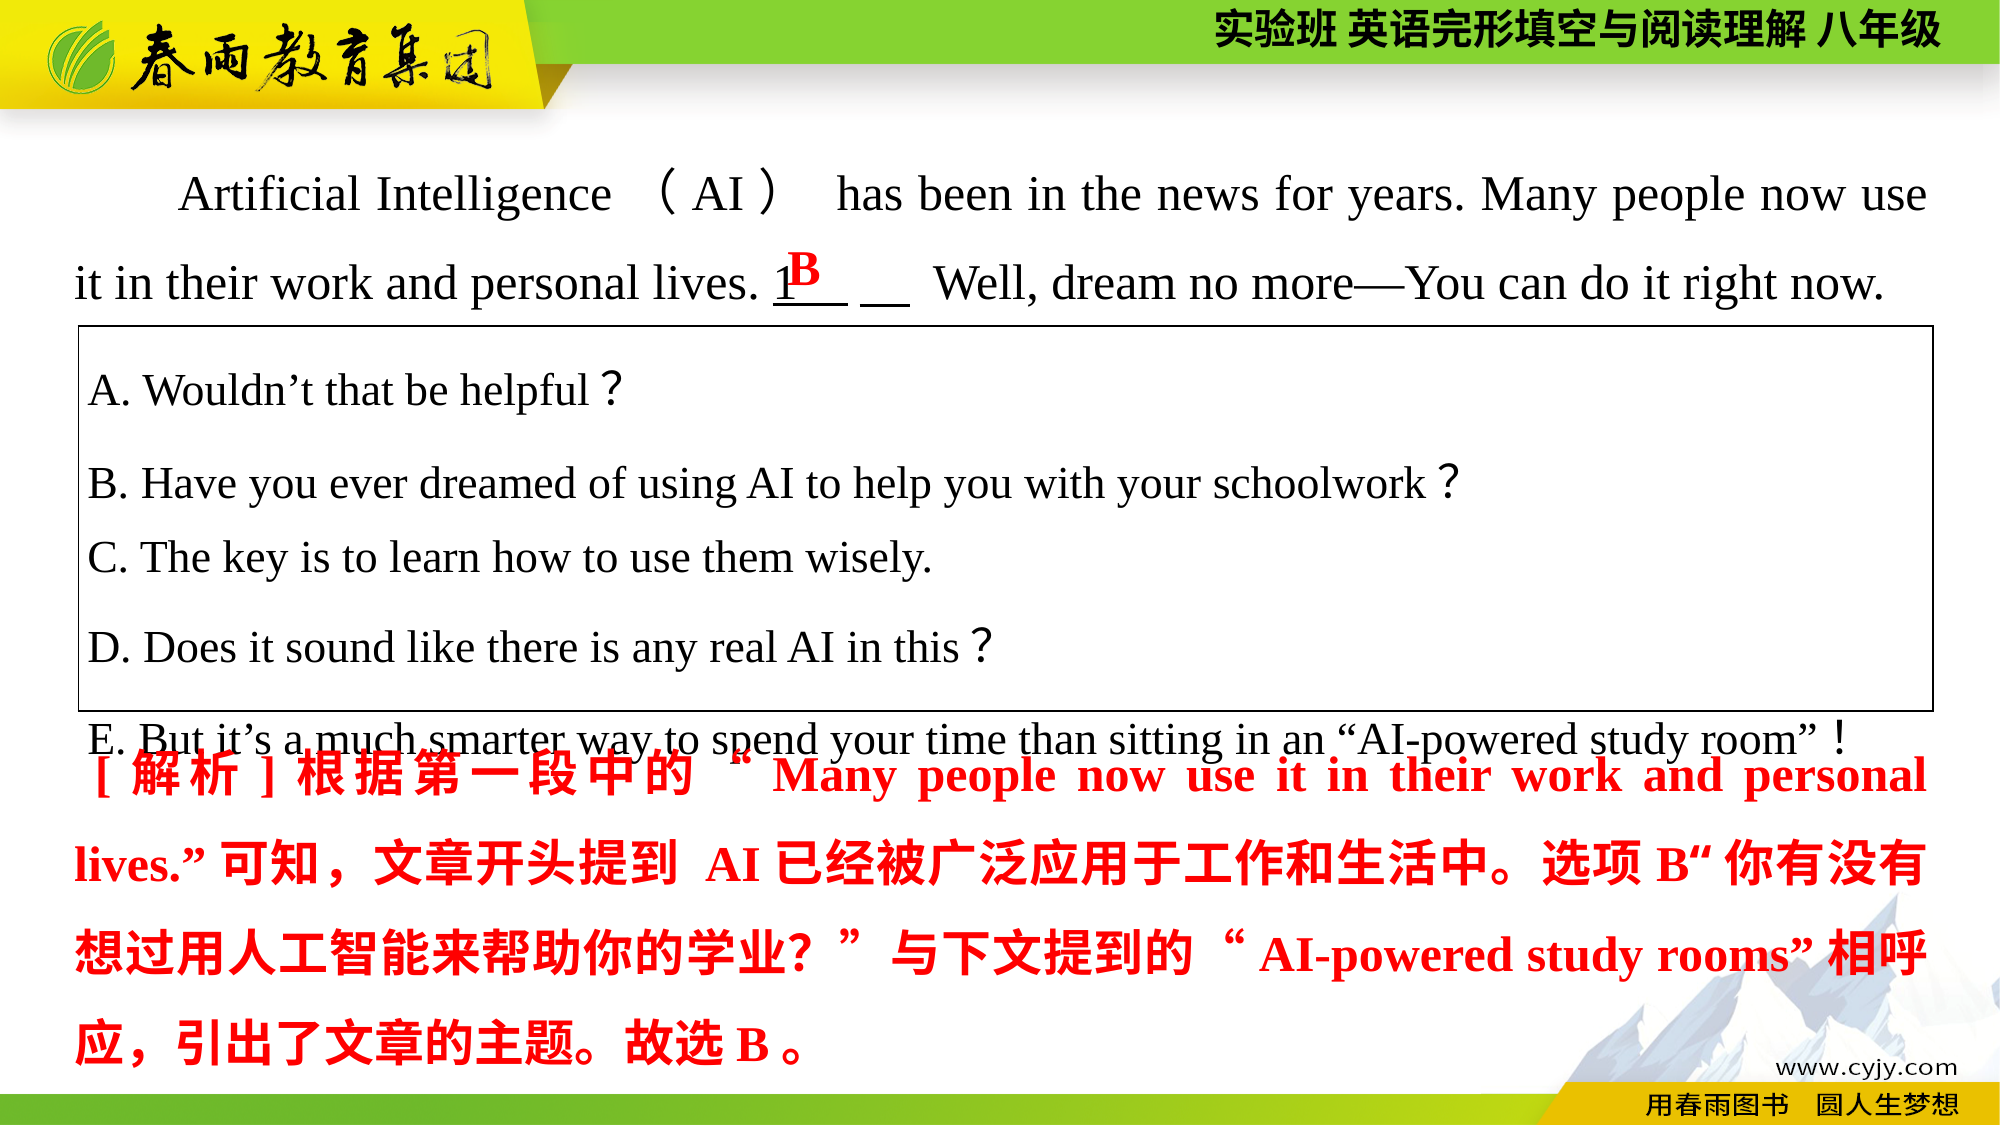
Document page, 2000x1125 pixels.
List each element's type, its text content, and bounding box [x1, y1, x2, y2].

table_header A. Wouldn’t that be helpful？ B. Have you ever dreamed of using AI to help you with your schoolwork？ C. The key is to learn how to use them wisely. D. Does it sound like there is any real AI in this？ E. But it’s a much smarter way to spend your time than sitting in an “AI-powered study room”！ [79, 327, 1932, 704]
picture [0, 0, 2000, 1125]
list Artificial Intelligence（AI） has been in the news for years. Many people now use it in their work and personal lives. 1 Well, dream no more—You can do it right now. [59, 122, 1944, 308]
text_box [解析]根据第一段中的“Many people now use it in their work and personal lives.”可知，文章开头提到 AI已经被广泛应用于工作和生活中。选项B“你有没有想过用人工智能来帮助你的学业？”与下文提到的“AI-powered study rooms”相呼应，引出了文章的主题。故选B。 [59, 704, 1944, 1080]
text_box B [772, 228, 836, 304]
